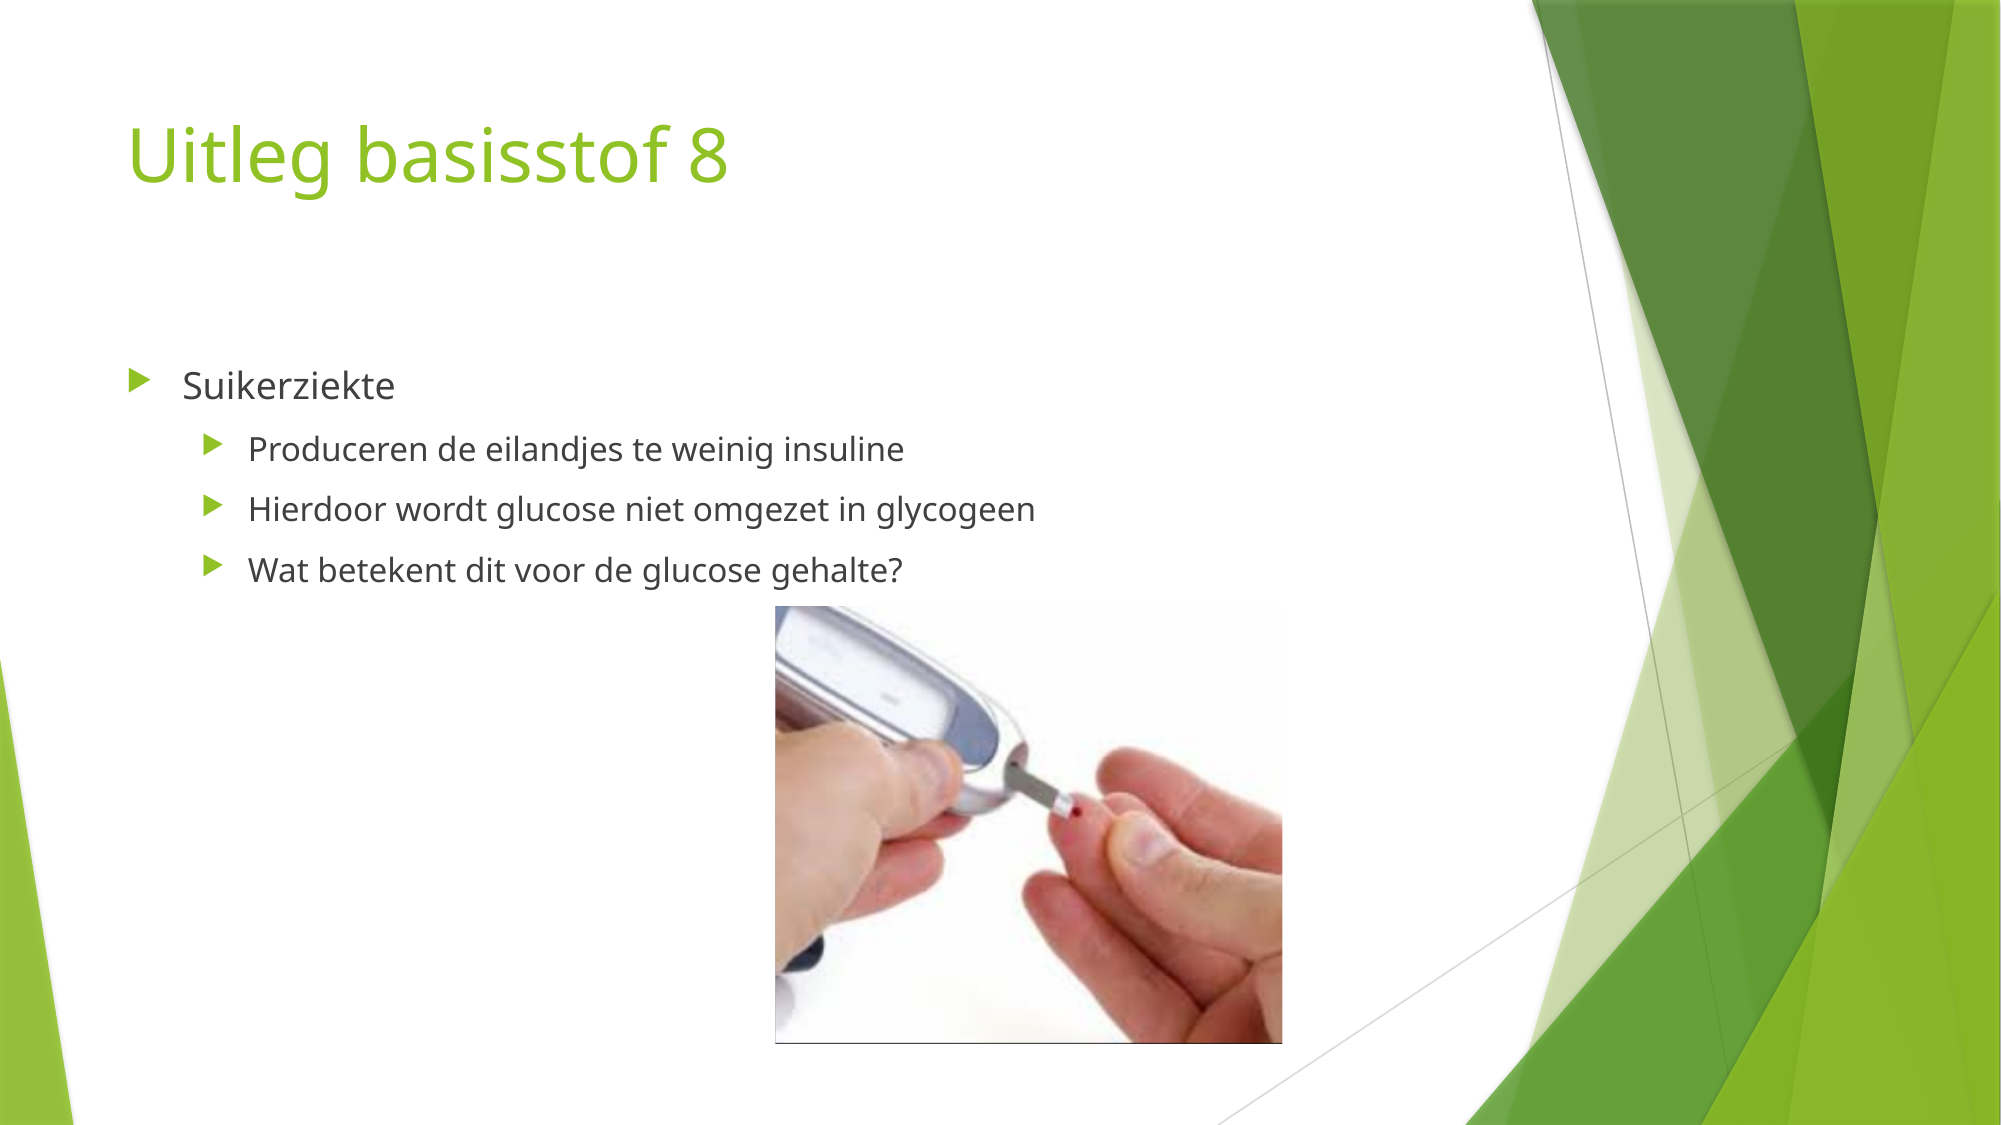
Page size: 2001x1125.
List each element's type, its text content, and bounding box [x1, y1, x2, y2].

picture [774, 605, 1283, 1045]
title Uitleg basisstof 8 [111, 99, 1522, 317]
list Suikerziekte Produceren de eilandjes te weinig insuline Hierdoor wordt glucose niet omgezet in glycogeen Wat betekent dit voor de glucose gehalte? [111, 354, 1522, 992]
